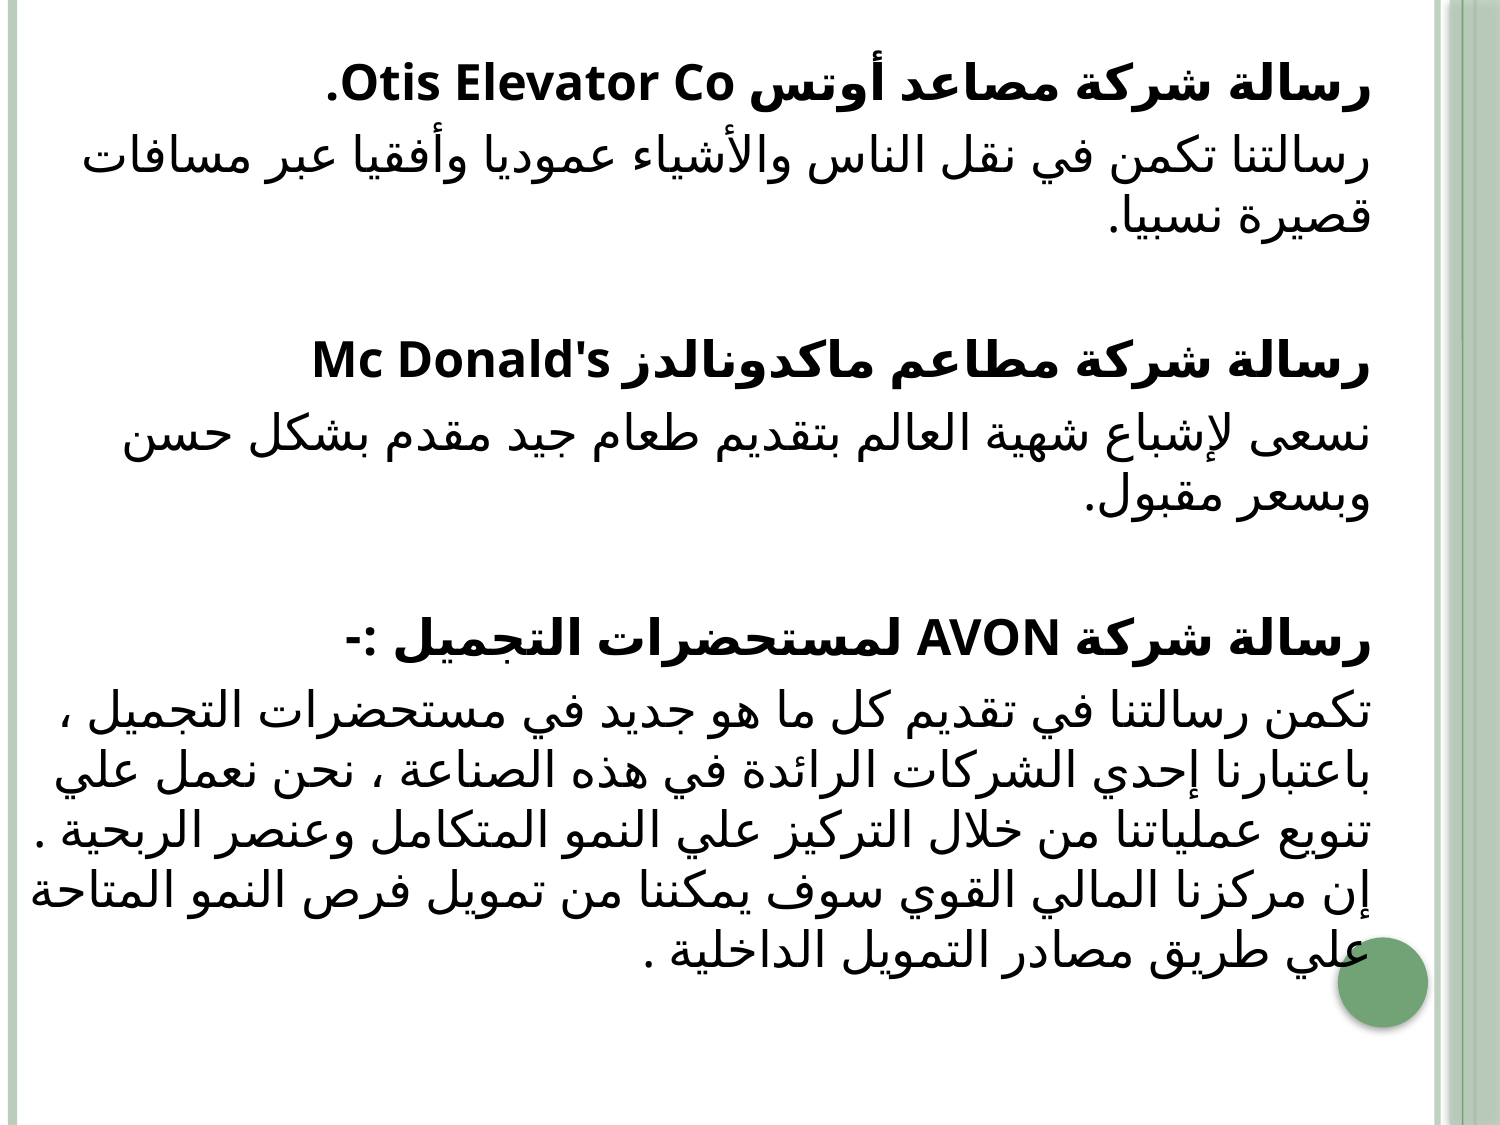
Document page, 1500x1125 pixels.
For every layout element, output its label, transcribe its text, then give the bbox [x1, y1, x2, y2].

list رسالة شركة مصاعد أوتس Otis Elevator Co. رسالتنا تكمن في نقل الناس والأشياء عموديا وأفقيا عبر مسافات قصيرة نسبيا. رسالة شركة مطاعم ماكدونالدز Mc Donald's نسعى لإشباع شهية العالم بتقديم طعام جيد مقدم بشكل حسن وبسعر مقبول. رسالة شركة AVON لمستحضرات التجميل :- تكمن رسالتنا في تقديم كل ما هو جديد في مستحضرات التجميل ، باعتبارنا إحدي الشركات الرائدة في هذه الصناعة ، نحن نعمل علي تنويع عملياتنا من خلال التركيز علي النمو المتكامل وعنصر الربحية . إن مركزنا المالي القوي سوف يمكننا من تمويل فرص النمو المتاحة علي طريق مصادر التمويل الداخلية . [0, 42, 1388, 1062]
